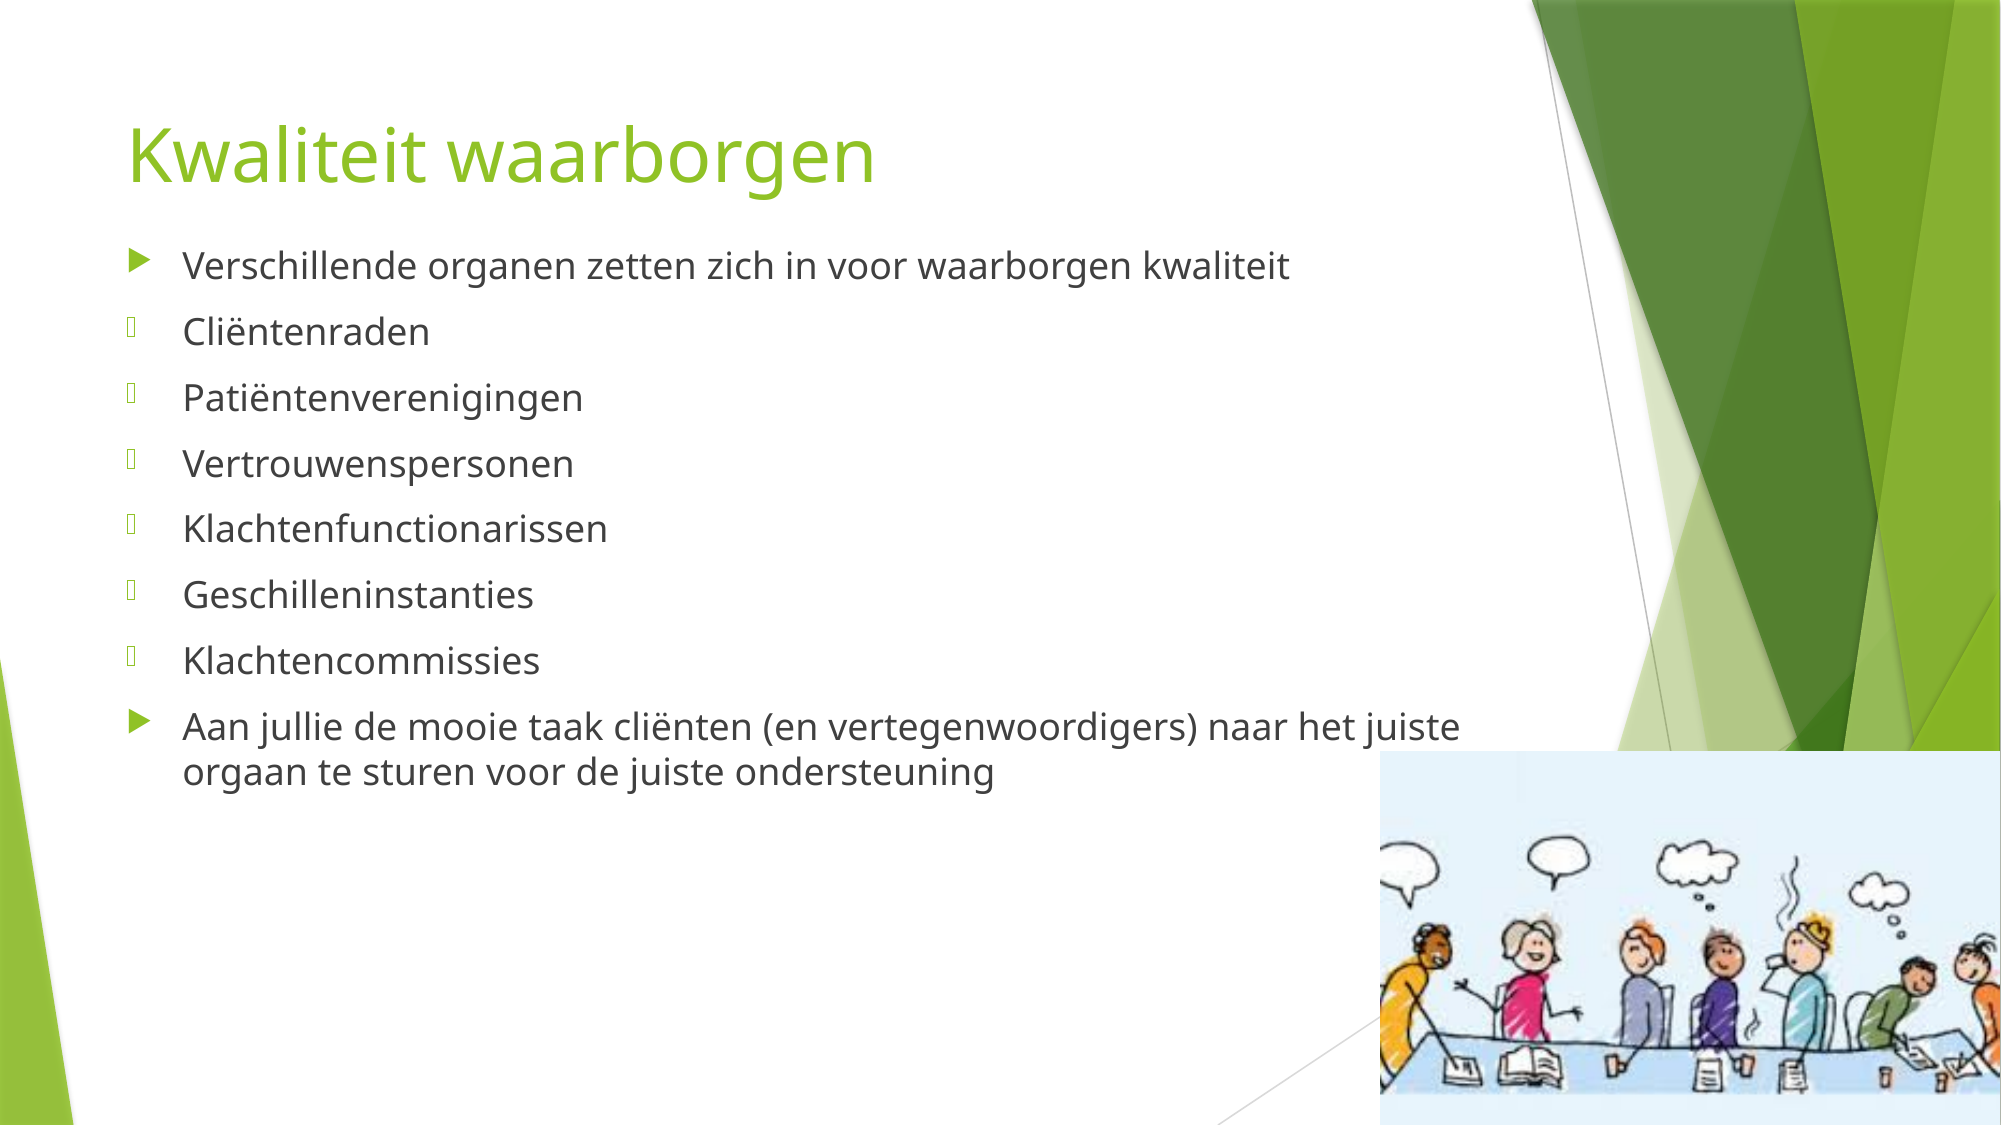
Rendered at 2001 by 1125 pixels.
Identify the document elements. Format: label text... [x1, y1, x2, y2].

picture [1379, 751, 2000, 1125]
title Kwaliteit waarborgen [111, 99, 1522, 234]
list Verschillende organen zetten zich in voor waarborgen kwaliteit Cliëntenraden Patiëntenverenigingen Vertrouwenspersonen Klachtenfunctionarissen Geschilleninstanties Klachtencommissies Aan jullie de mooie taak cliënten (en vertegenwoordigers) naar het juiste orgaan te sturen voor de juiste ondersteuning [111, 234, 1522, 872]
